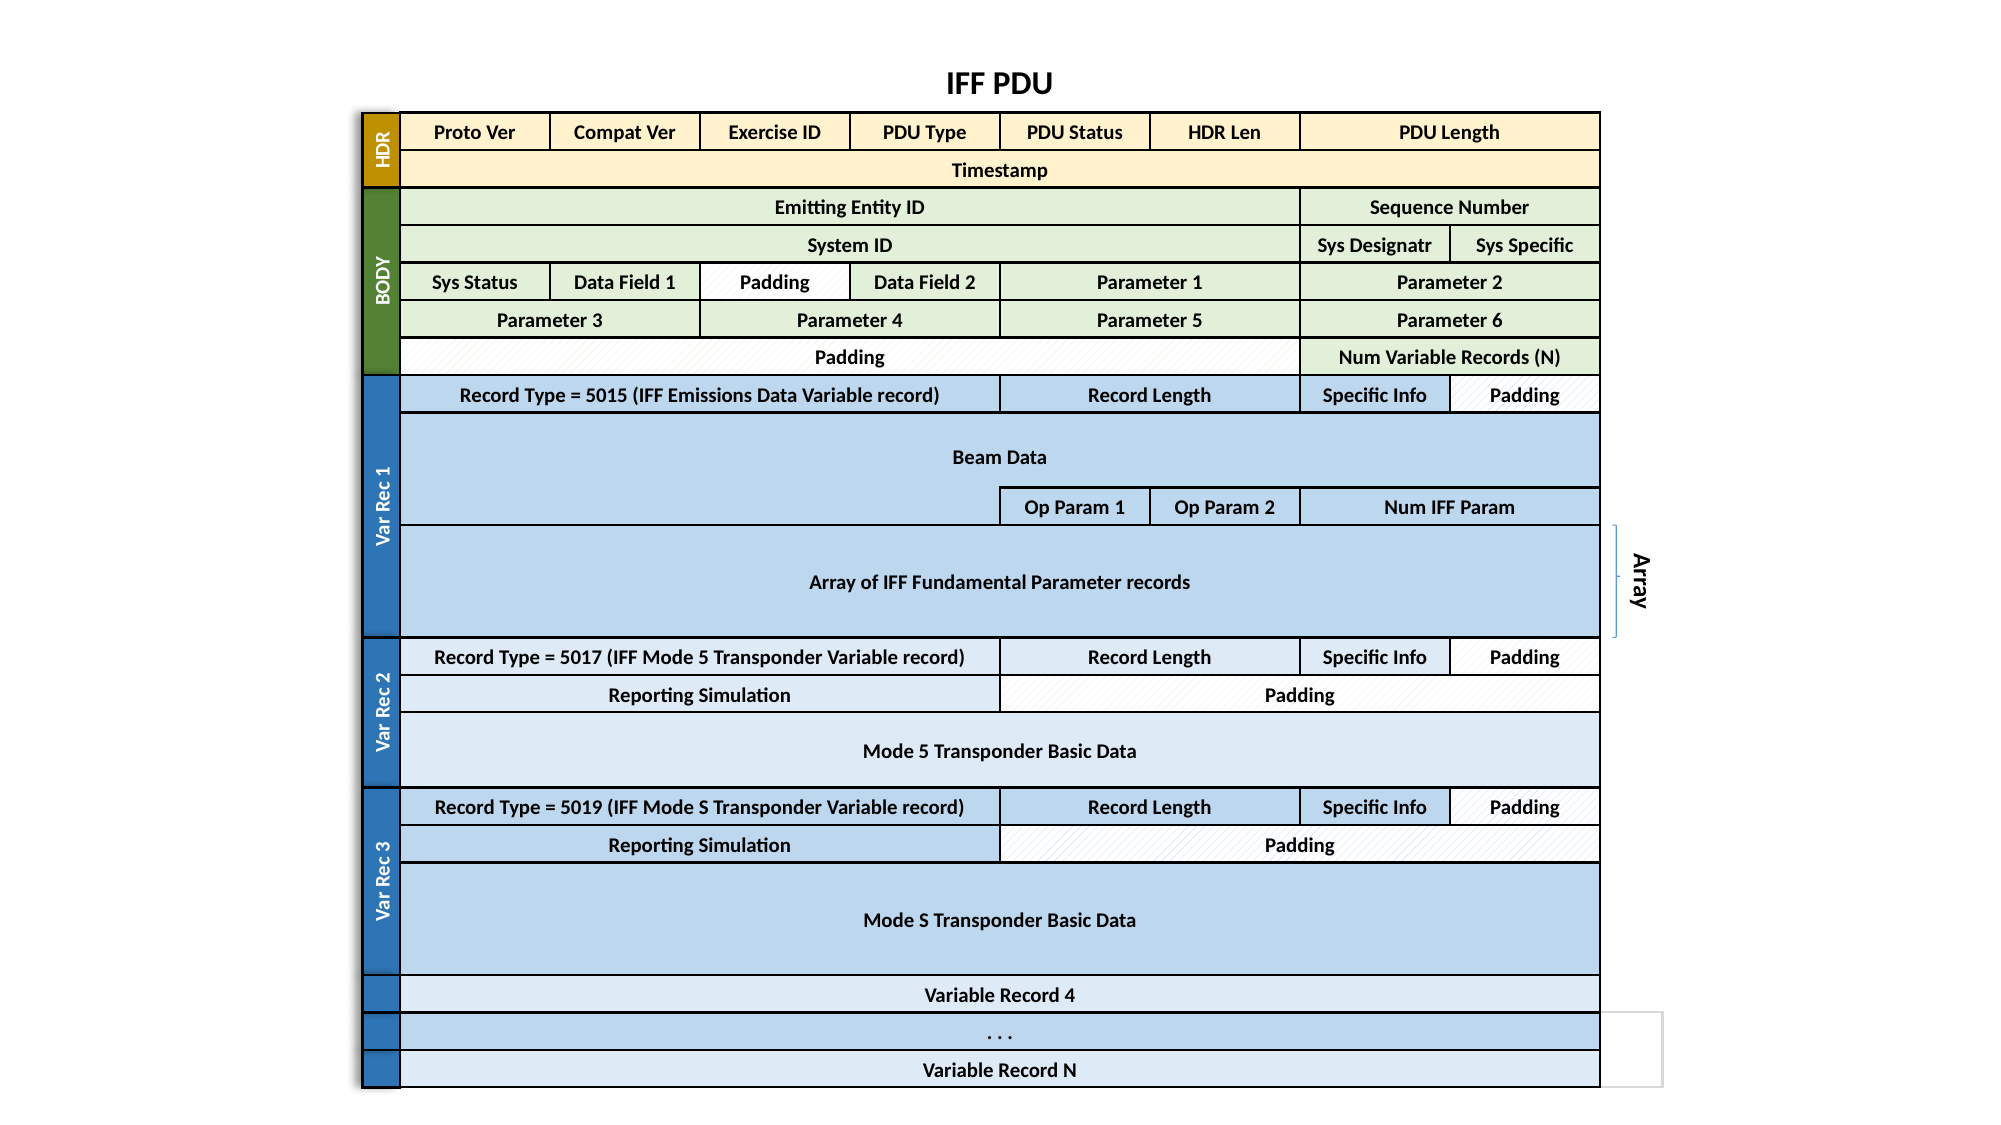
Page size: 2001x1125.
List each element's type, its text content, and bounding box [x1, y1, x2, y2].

text_box Var Rec 1 [361, 374, 401, 636]
text_box Array [1624, 536, 1664, 626]
text_box Var Rec 3 [361, 787, 401, 973]
text_box Op Param 2 [1149, 486, 1299, 524]
text_box Padding [699, 261, 849, 299]
text_box Sys Specific [1449, 224, 1601, 261]
text_box System ID [401, 224, 1299, 261]
text_box Padding [999, 824, 1601, 861]
text_box Var Rec 2 [361, 637, 401, 786]
text_box Specific Info [1299, 636, 1451, 674]
text_box [1601, 1011, 1664, 1088]
text_box Reporting Simulation [399, 824, 999, 861]
text_box Sys Status [399, 261, 549, 299]
text_box Record Length [999, 374, 1299, 411]
text_box [361, 974, 401, 1014]
text_box Beam Data [401, 411, 1601, 524]
text_box Array of IFF Fundamental Parameter records [399, 524, 1601, 638]
text_box Parameter 3 [399, 299, 699, 338]
text_box Exercise ID [699, 111, 849, 149]
text_box Reporting Simulation [399, 674, 999, 711]
text_box Variable Record N [401, 1051, 1601, 1088]
text_box Emitting Entity ID [401, 186, 1301, 224]
text_box Num IFF Param [1299, 486, 1601, 524]
text_box [1612, 524, 1621, 639]
text_box Specific Info [1299, 786, 1451, 824]
text_box HDR [361, 112, 401, 189]
text_box Parameter 1 [999, 261, 1299, 299]
text_box Mode S Transponder Basic Data [399, 861, 1601, 974]
text_box [361, 1051, 401, 1089]
text_box Padding [401, 338, 1301, 374]
text_box Record Length [999, 786, 1299, 824]
text_box Parameter 2 [1299, 261, 1601, 299]
text_box Compat Ver [549, 111, 699, 149]
text_box Sequence Number [1301, 186, 1601, 224]
text_box Record Type = 5017 (IFF Mode 5 Transponder Variable record) [401, 638, 999, 674]
text_box Proto Ver [399, 111, 549, 149]
text_box Parameter 4 [699, 299, 999, 338]
text_box Padding [1451, 638, 1601, 674]
text_box PDU Length [1299, 111, 1601, 149]
text_box Parameter 6 [1299, 299, 1601, 338]
text_box Padding [999, 674, 1601, 711]
text_box Record Length [999, 638, 1299, 674]
text_box HDR Len [1149, 111, 1299, 149]
text_box Timestamp [401, 149, 1601, 186]
text_box [361, 1014, 401, 1051]
text_box Parameter 5 [999, 299, 1299, 338]
text_box Record Type = 5019 (IFF Mode S Transponder Variable record) [399, 786, 999, 824]
text_box PDU Status [999, 111, 1149, 149]
text_box Mode 5 Transponder Basic Data [399, 711, 1601, 786]
text_box Num Variable Records (N) [1301, 338, 1601, 374]
text_box . . . [401, 1011, 1601, 1051]
text_box Sys Designatr [1299, 224, 1449, 261]
text_box Specific Info [1299, 374, 1449, 411]
text_box Padding [1449, 374, 1601, 413]
text_box Variable Record 4 [401, 974, 1601, 1011]
text_box Op Param 1 [999, 486, 1149, 524]
text_box BODY [361, 189, 401, 374]
text_box IFF PDU [699, 61, 1301, 101]
text_box Padding [1451, 786, 1601, 824]
text_box Data Field 2 [849, 261, 999, 299]
text_box Data Field 1 [549, 261, 699, 299]
text_box PDU Type [849, 111, 999, 149]
text_box Record Type = 5015 (IFF Emissions Data Variable record) [401, 374, 999, 411]
